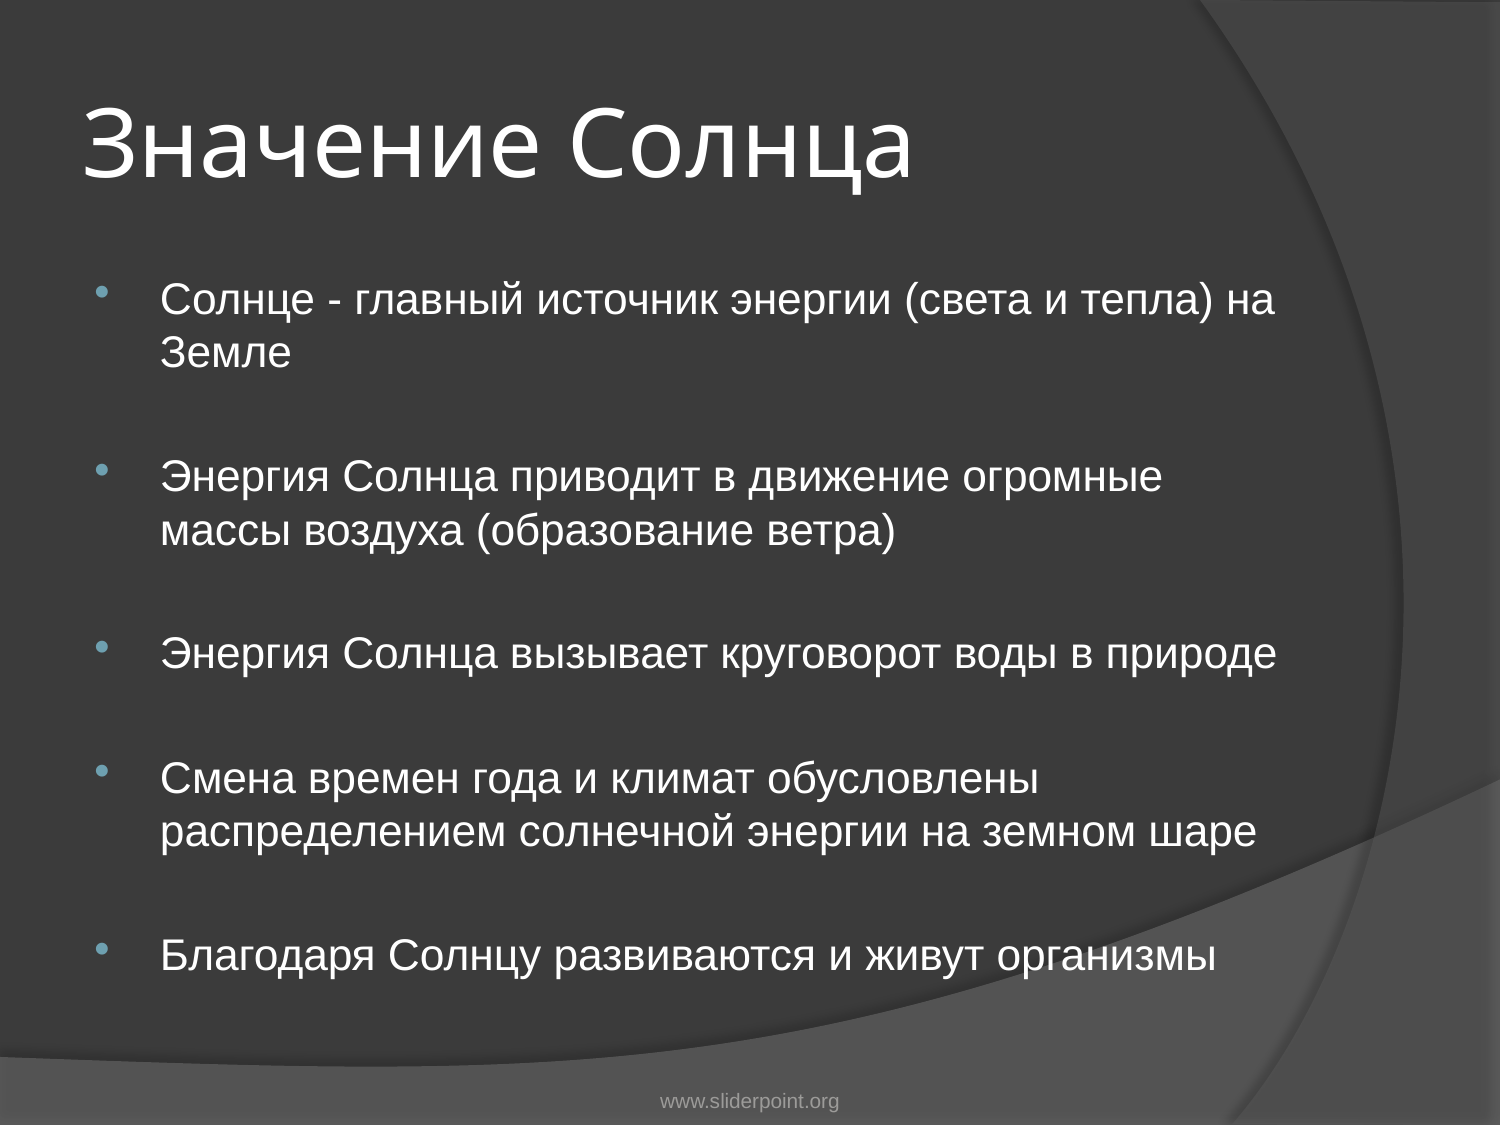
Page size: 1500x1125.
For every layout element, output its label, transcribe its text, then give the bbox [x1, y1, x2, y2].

title Значение Солнца [74, 44, 1301, 233]
list Солнце - главный источник энергии (света и тепла) на Земле Энергия Солнца приводит в движение огромные массы воздуха (образование ветра) Энергия Солнца вызывает круговорот воды в природе Смена времен года и климат обусловлены распределением солнечной энергии на земном шаре Благодаря Солнцу развиваются и живут организмы [74, 262, 1301, 1006]
footer www.sliderpoint.org [512, 1053, 988, 1114]
